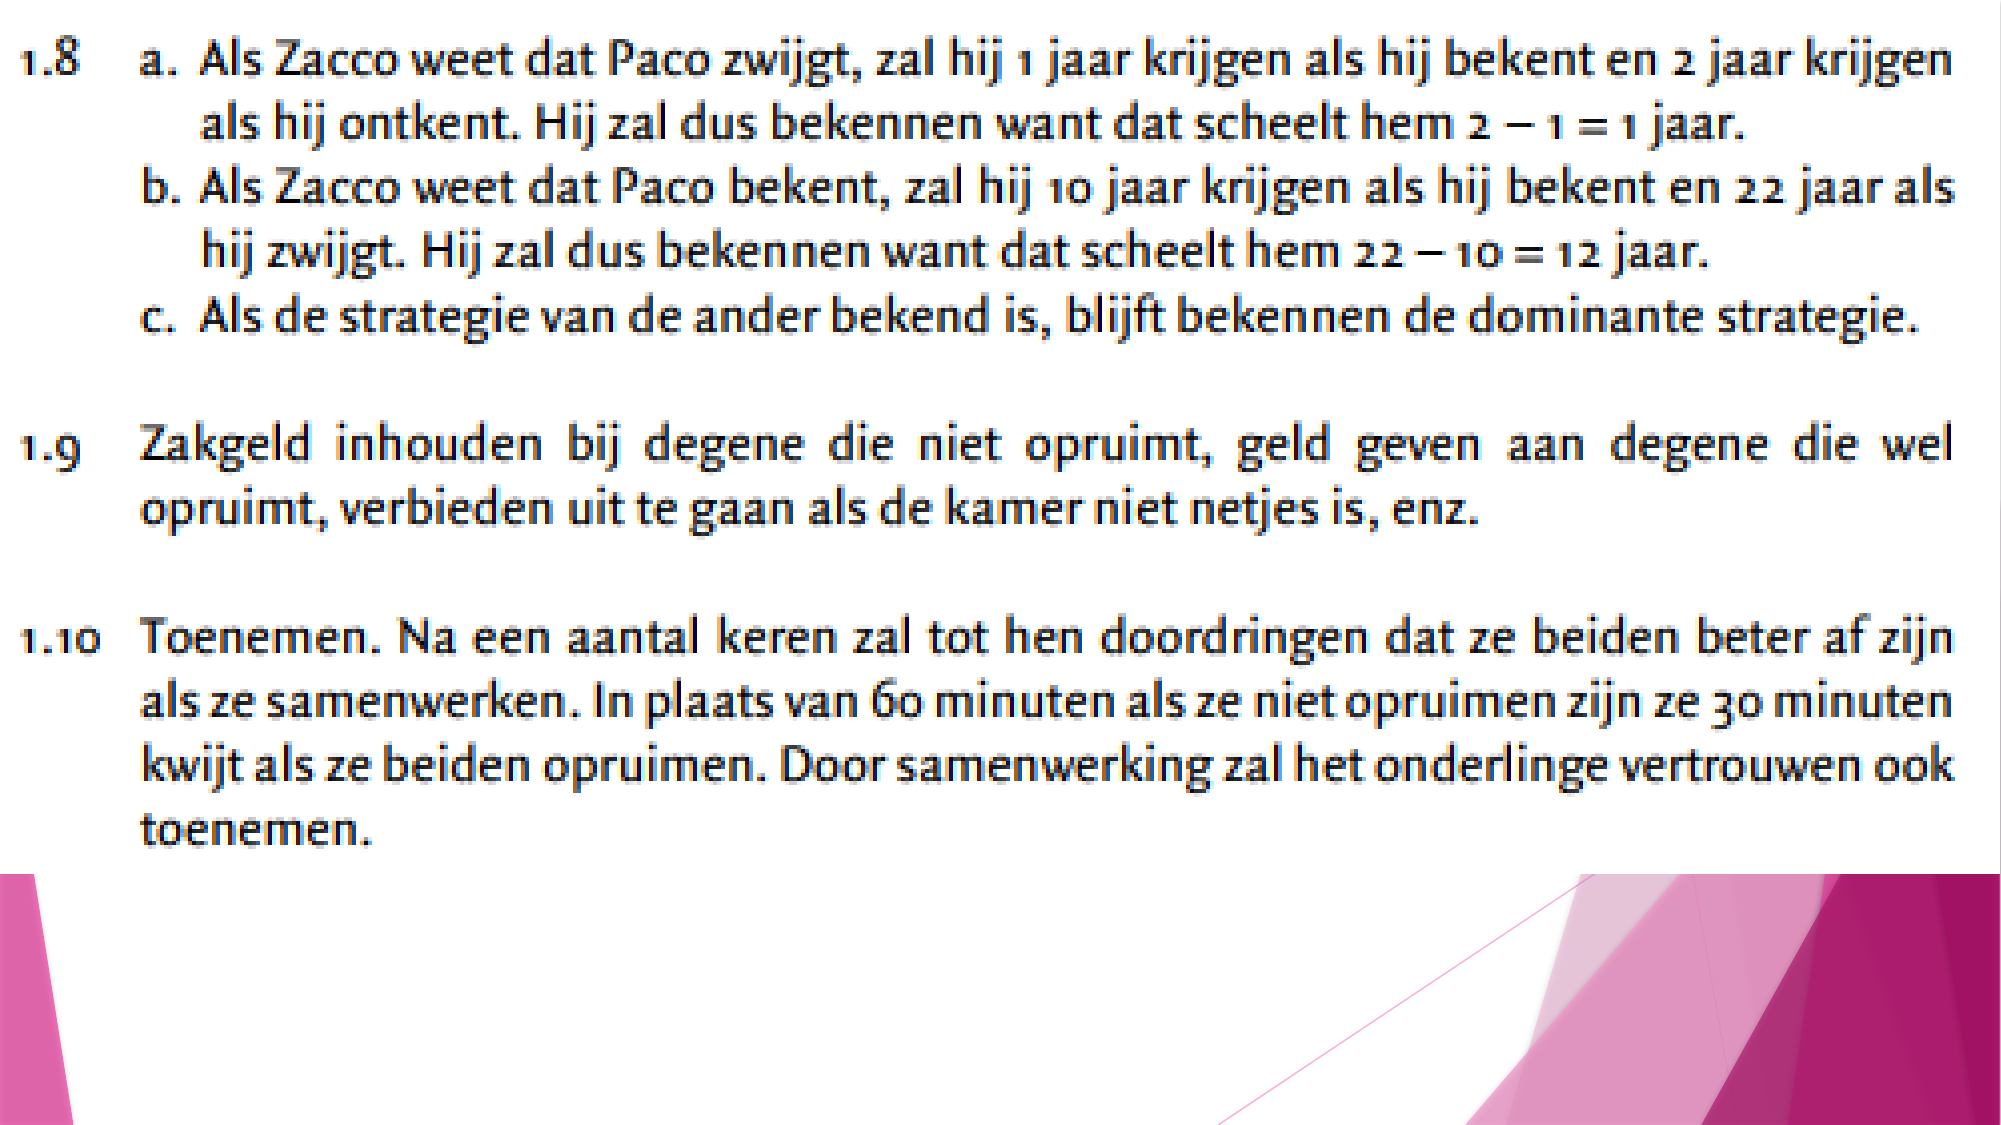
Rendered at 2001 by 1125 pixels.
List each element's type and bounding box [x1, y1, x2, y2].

picture [0, 0, 2000, 875]
